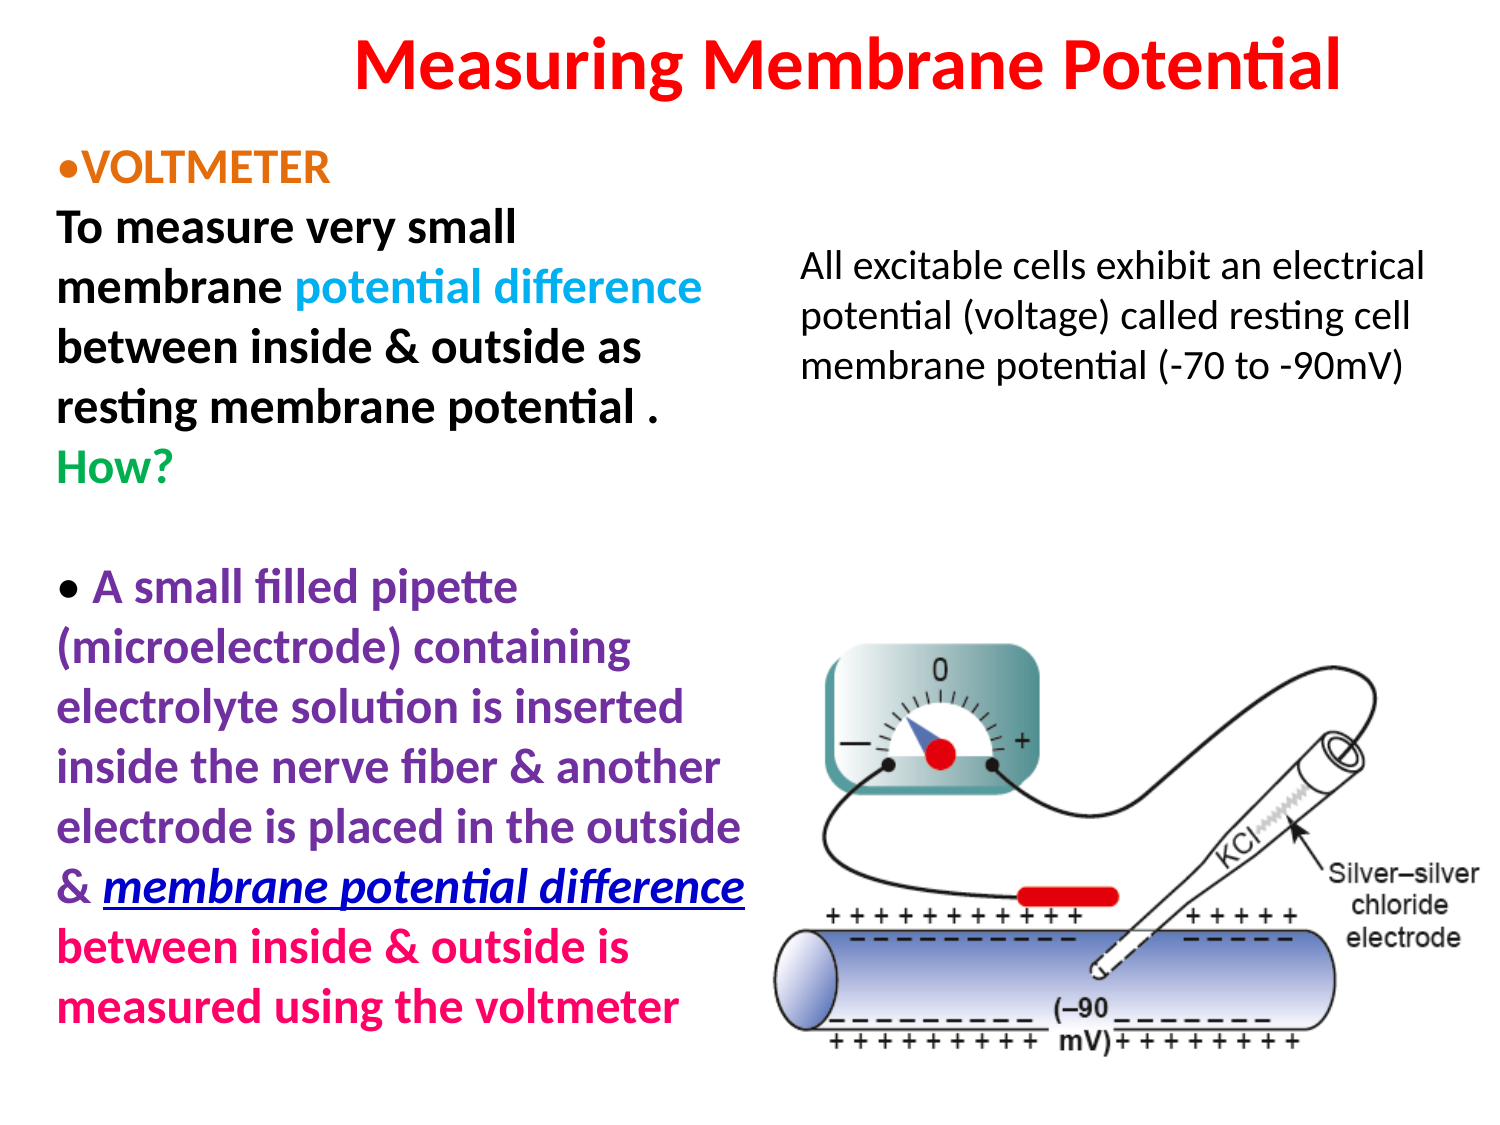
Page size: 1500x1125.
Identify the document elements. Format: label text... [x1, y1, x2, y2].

text_box Measuring Membrane Potential [338, 7, 1359, 112]
picture [761, 624, 1495, 1071]
text_box •VOLTMETER To measure very small membrane potential difference between inside & outside as resting membrane potential . How? • A small filled pipette (microelectrode) containing electrolyte solution is inserted inside the nerve fiber & another electrode is placed in the outside & membrane potential difference between inside & outside is measured using the voltmeter [41, 66, 762, 1042]
text_box All excitable cells exhibit an electrical potential (voltage) called resting cell membrane potential (-70 to -90mV) [785, 230, 1459, 396]
